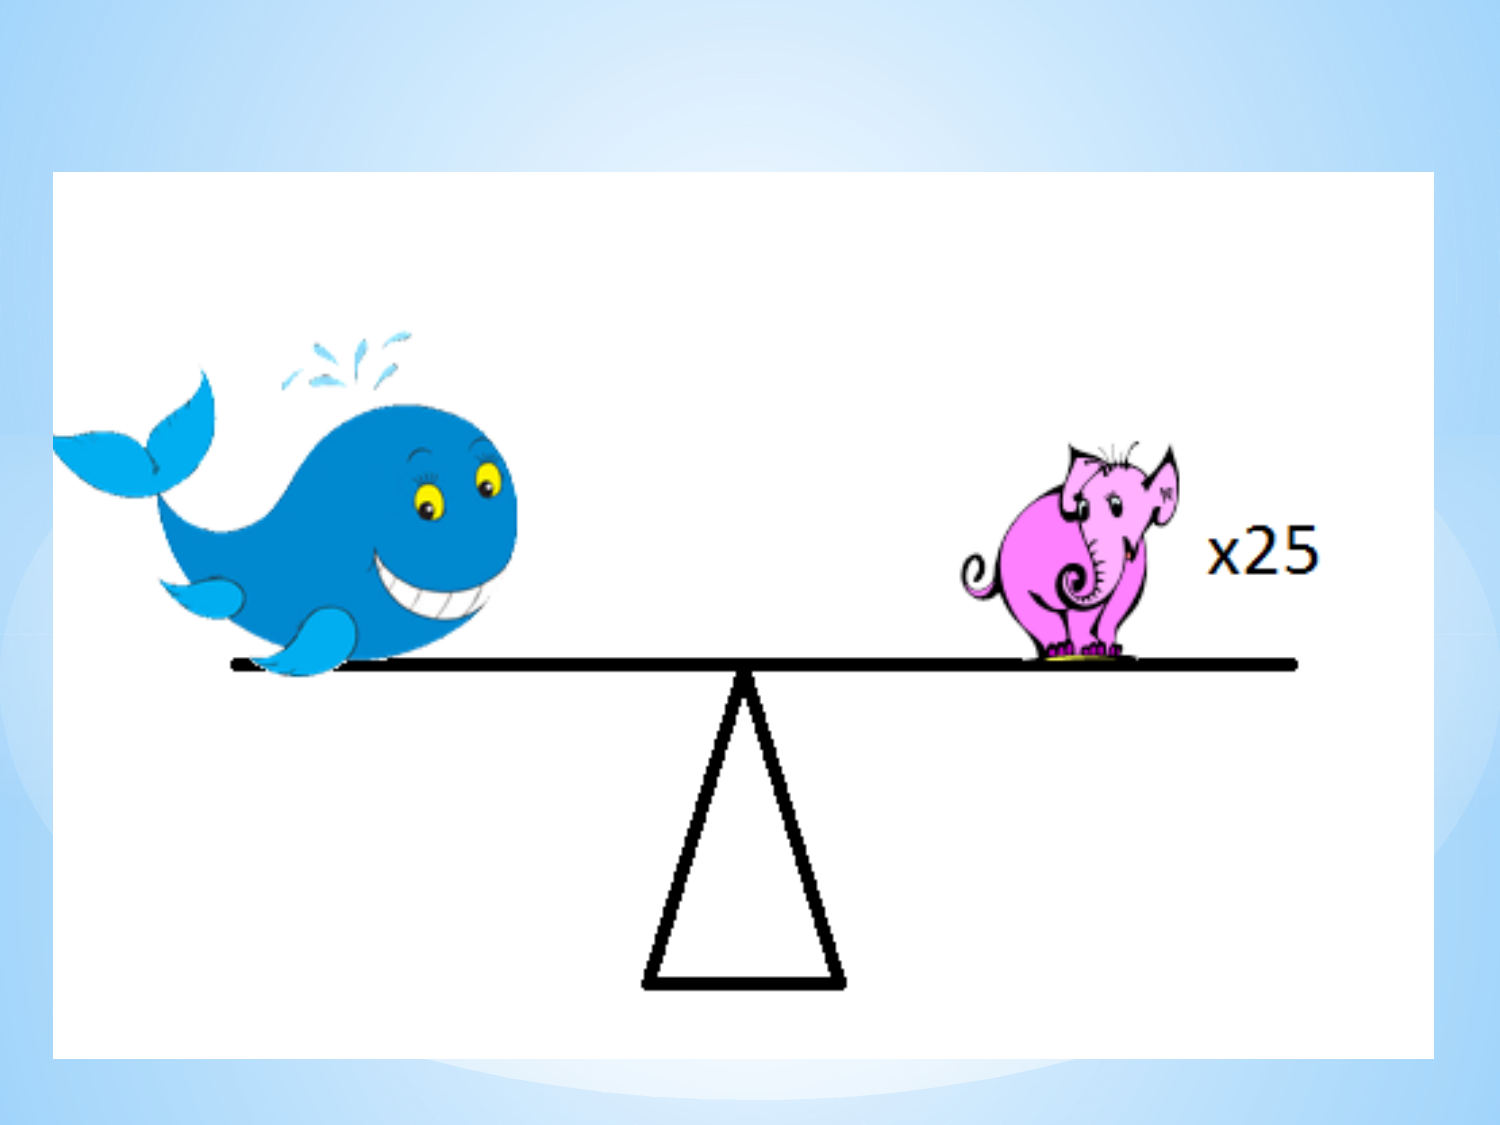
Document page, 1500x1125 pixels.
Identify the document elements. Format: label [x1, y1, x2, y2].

picture [52, 172, 1434, 1059]
